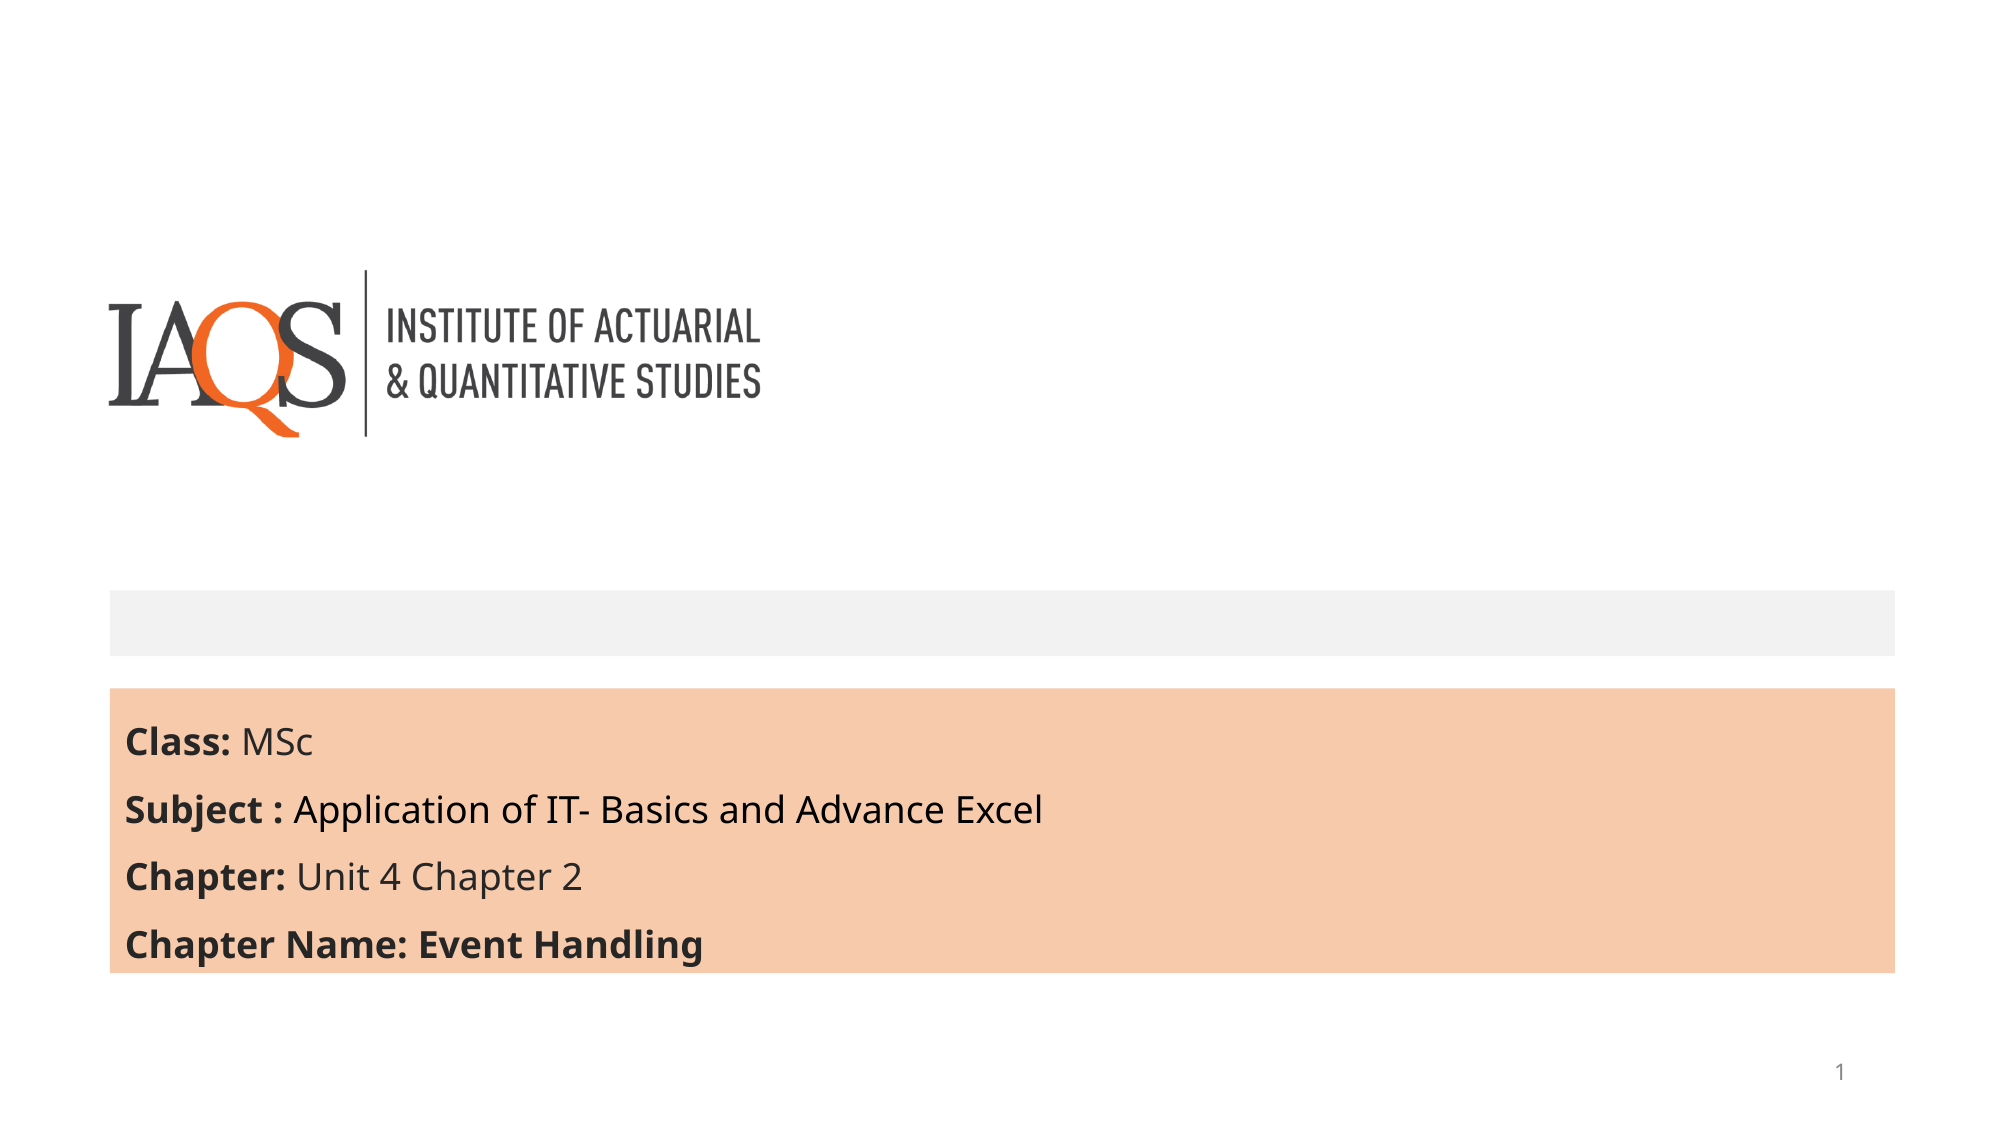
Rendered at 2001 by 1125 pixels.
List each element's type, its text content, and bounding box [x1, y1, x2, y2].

text_box Class: MSc Subject : Application of IT- Basics and Advance Excel Chapter: Unit 4 Chapter 2 Chapter Name: Event Handling [109, 688, 1895, 974]
text_box [109, 590, 1895, 657]
slide_number ‹#› [1412, 1042, 1863, 1103]
picture [67, 261, 801, 447]
